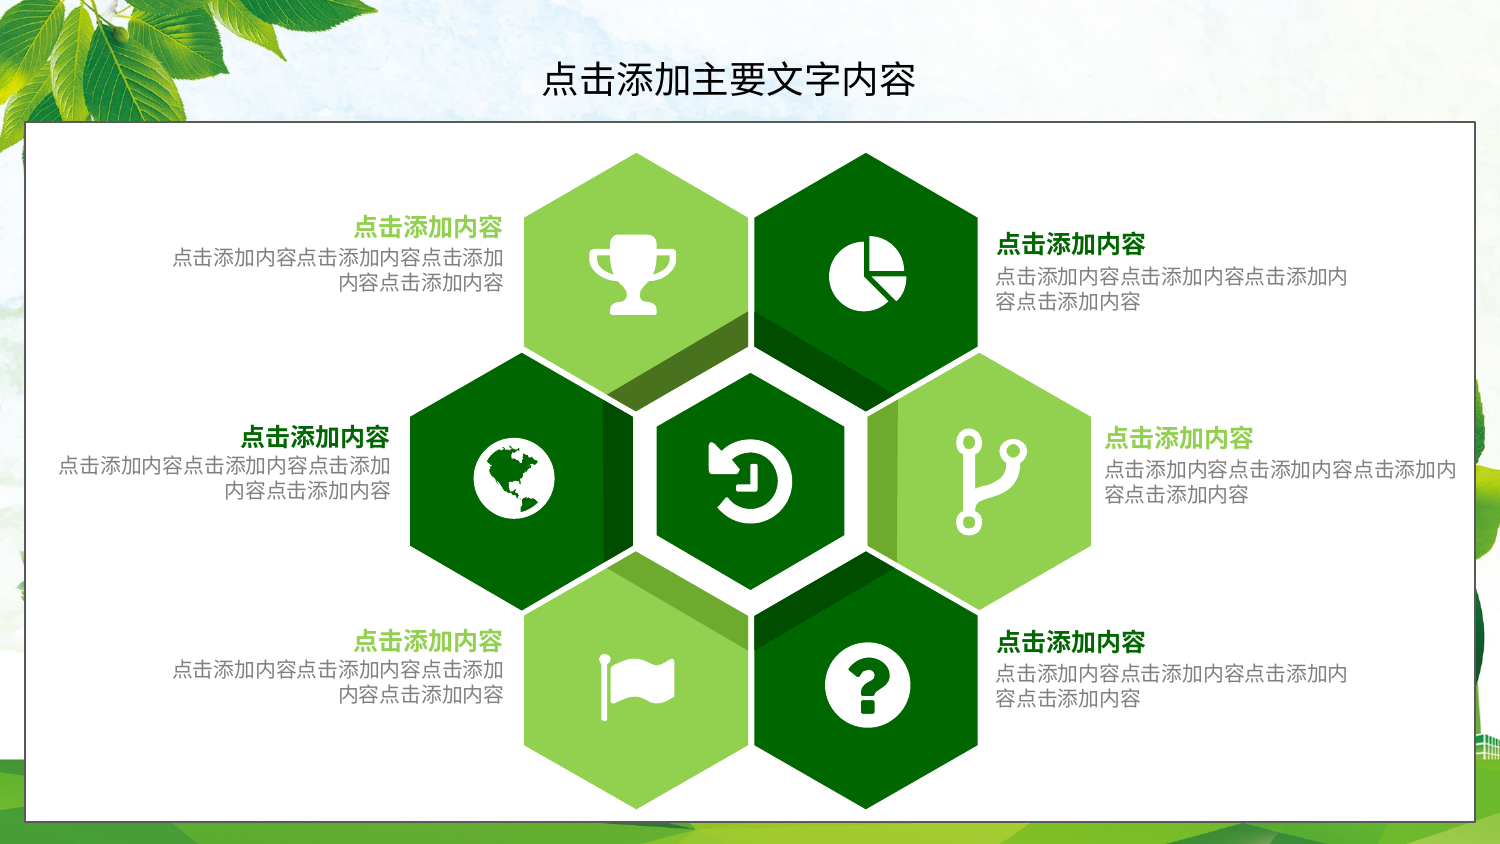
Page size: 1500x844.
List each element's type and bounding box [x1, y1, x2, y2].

text_box [164, 211, 505, 296]
picture [0, 0, 1500, 844]
text_box [164, 625, 505, 708]
text_box [867, 352, 1092, 611]
text_box [995, 626, 1358, 712]
text_box [1103, 421, 1466, 508]
text_box [51, 421, 392, 504]
text_box [409, 352, 633, 611]
text_box [754, 551, 978, 810]
text_box [995, 227, 1358, 315]
text_box [523, 551, 749, 810]
text_box [656, 372, 845, 591]
text_box [523, 152, 749, 412]
text_box [754, 152, 978, 412]
